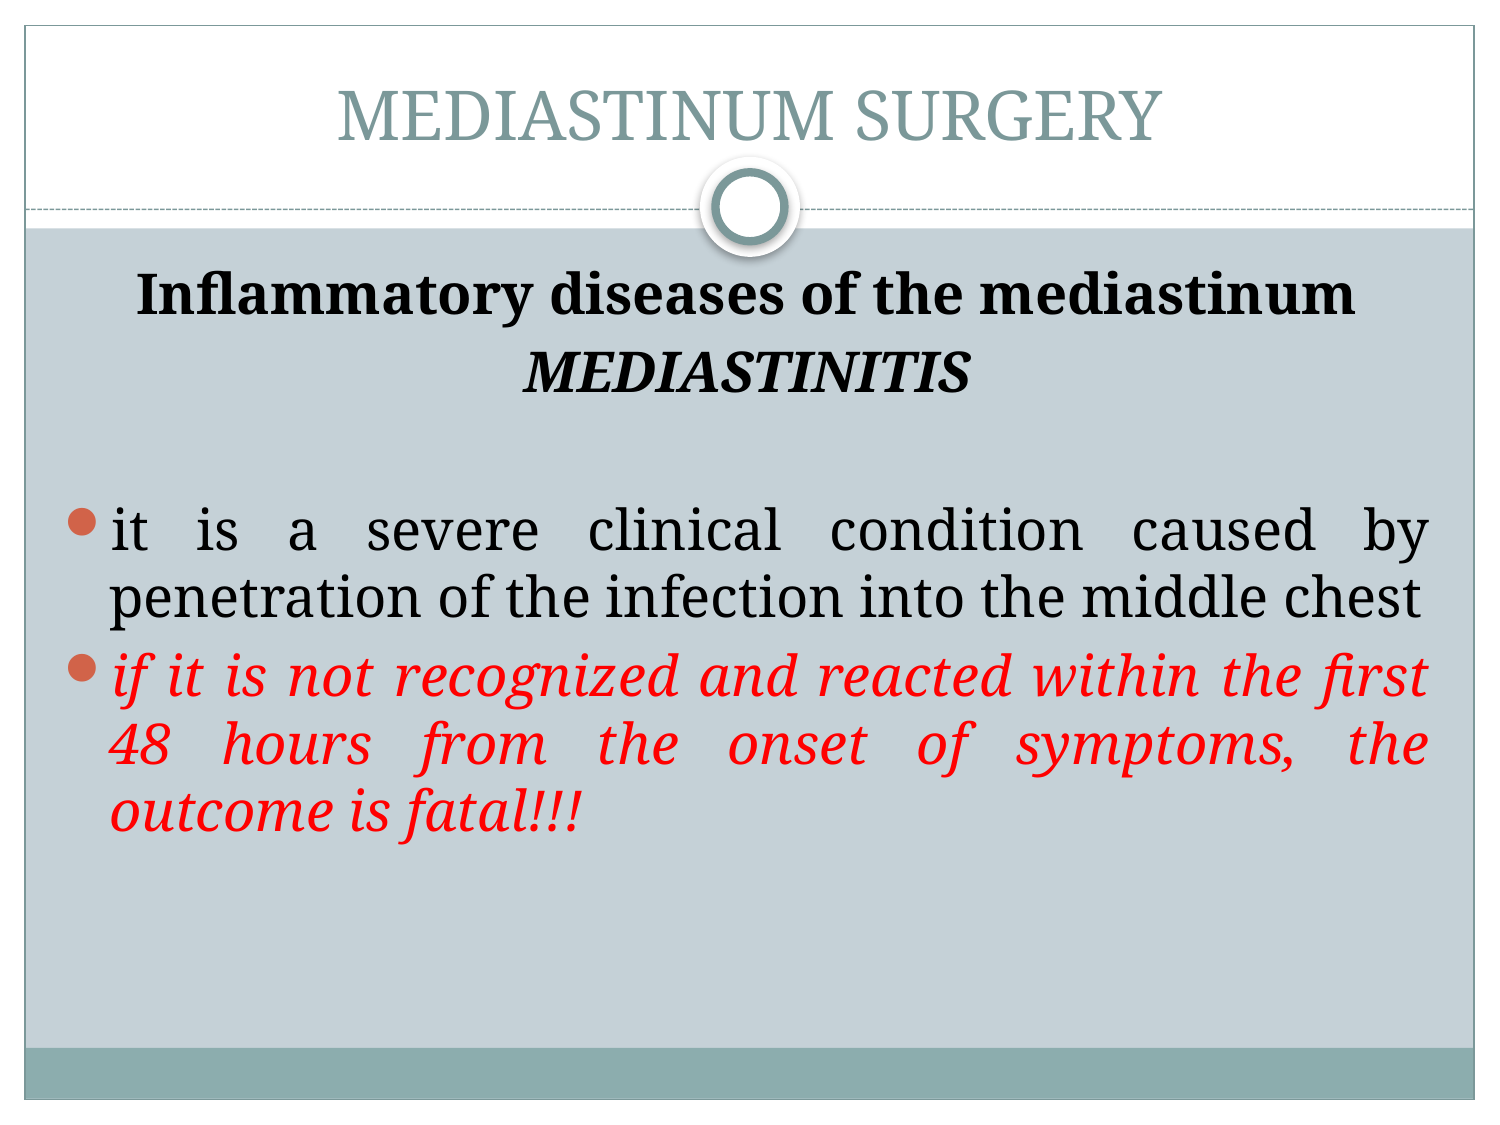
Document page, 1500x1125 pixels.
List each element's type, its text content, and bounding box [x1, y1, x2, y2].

list Inflammatory diseases of the mediastinum MEDIASTINITIS it is a severe clinical condition caused by penetration of the infection into the middle chest if it is not recognized and reacted within the first 48 hours from the onset of symptoms, the outcome is fatal!!! [49, 250, 1445, 1001]
title MEDIASTINUM SURGERY [49, 37, 1450, 162]
